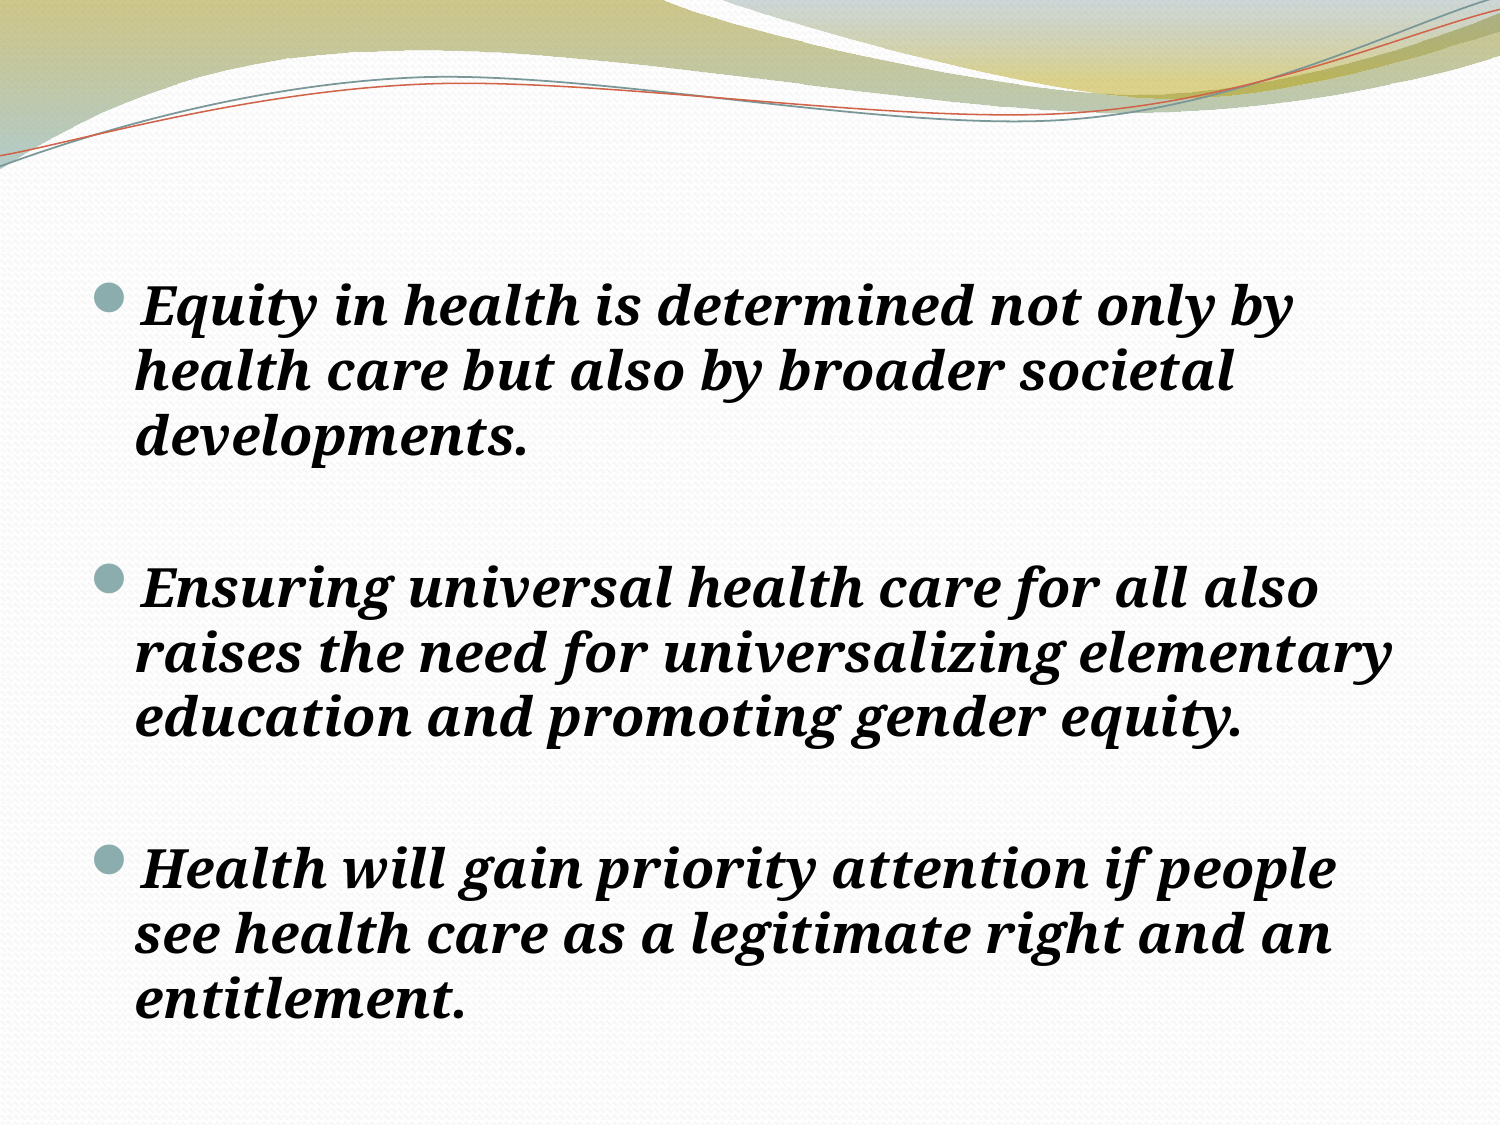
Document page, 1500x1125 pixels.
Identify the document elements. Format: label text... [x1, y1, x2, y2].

list Equity in health is determined not only by health care but also by broader societal developments. Ensuring universal health care for all also raises the need for universalizing elementary education and promoting gender equity. Health will gain priority attention if people see health care as a legitimate right and an entitlement. [75, 112, 1425, 1038]
